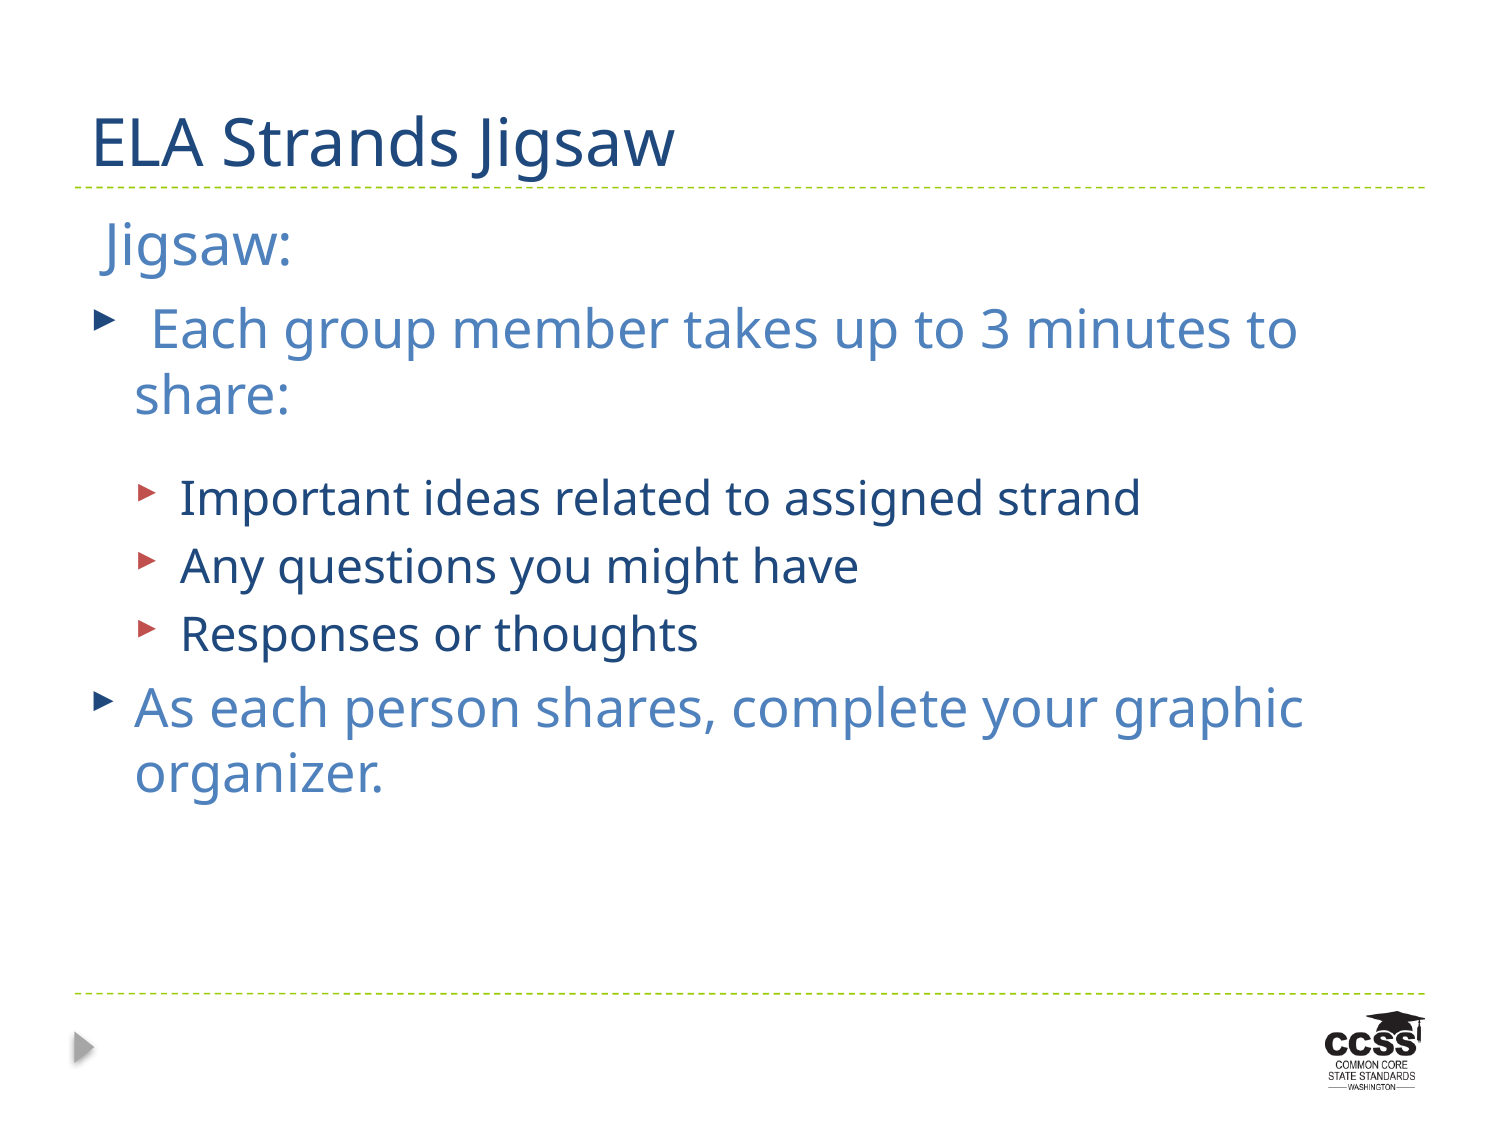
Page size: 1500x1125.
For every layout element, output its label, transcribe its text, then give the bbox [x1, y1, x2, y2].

title ELA Strands Jigsaw [75, 24, 1425, 188]
picture [1325, 1011, 1425, 1090]
list Jigsaw: Each group member takes up to 3 minutes to share: Important ideas related to assigned strand Any questions you might have Responses or thoughts As each person shares, complete your graphic organizer. [75, 200, 1425, 1010]
